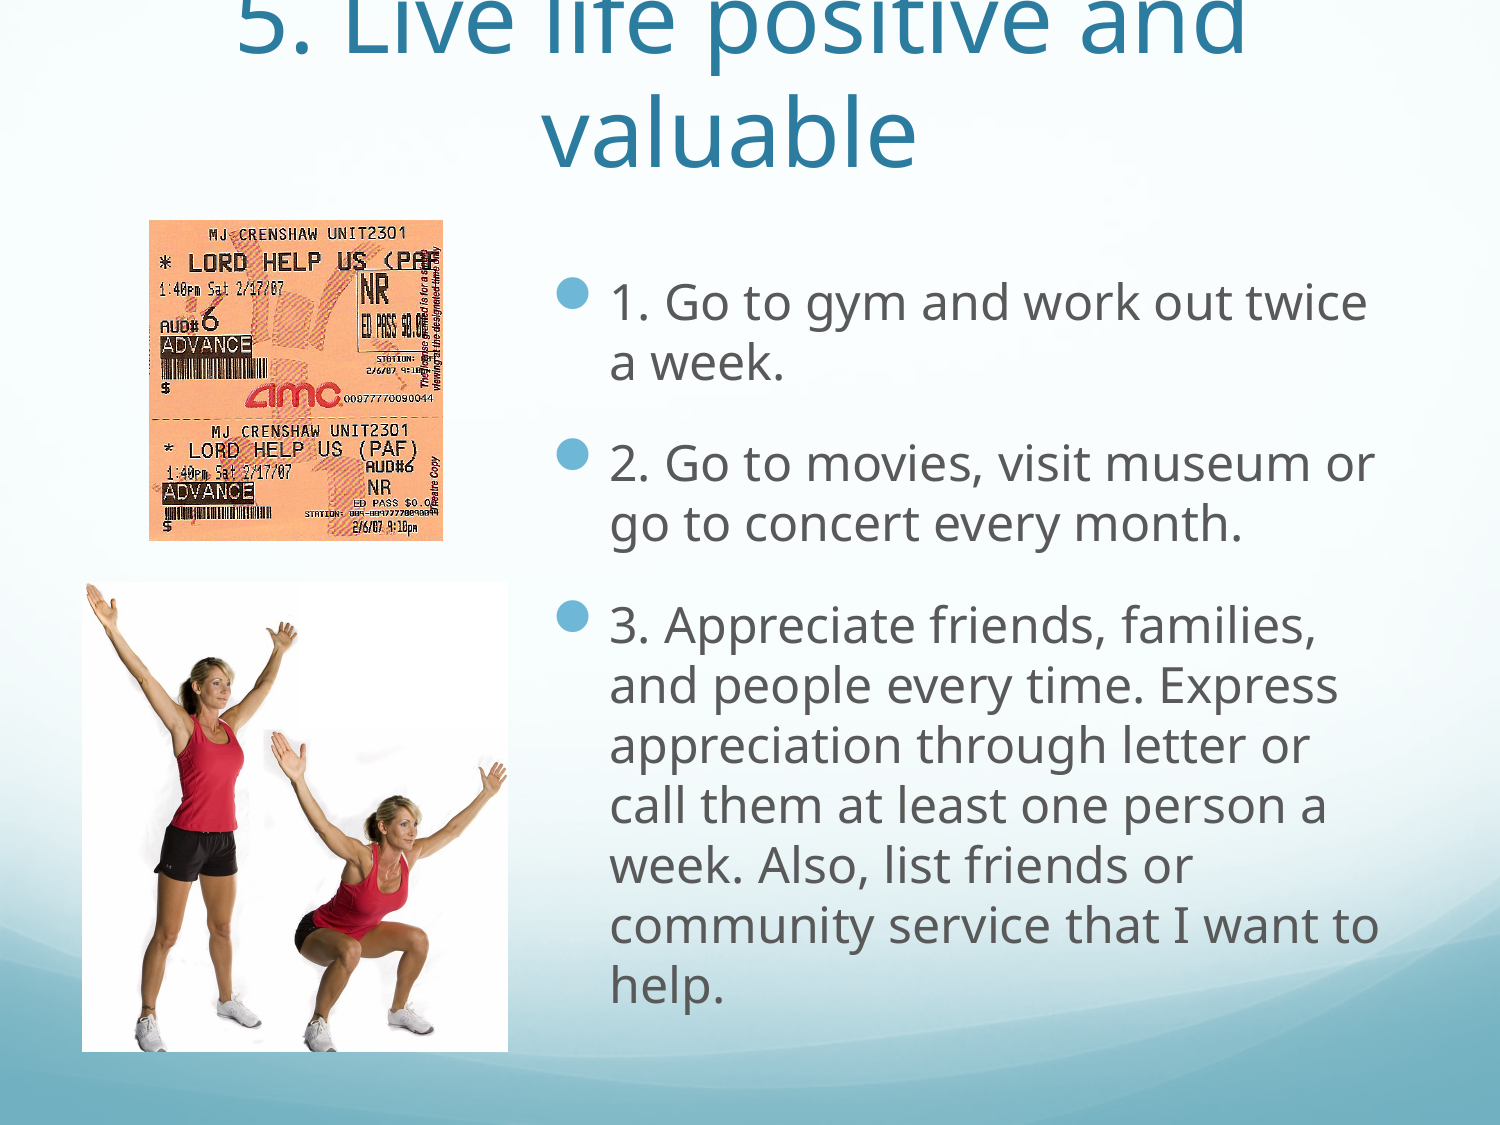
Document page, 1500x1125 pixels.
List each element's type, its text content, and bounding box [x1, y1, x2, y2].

title 5. Live life positive and valuable [38, 42, 1448, 195]
picture [82, 581, 509, 1053]
picture [148, 220, 444, 541]
list 1. Go to gym and work out twice a week. 2. Go to movies, visit museum or go to concert every month. 3. Appreciate friends, families, and people every time. Express appreciation through letter or call them at least one person a week. Also, list friends or community service that I want to help. [537, 262, 1410, 1052]
